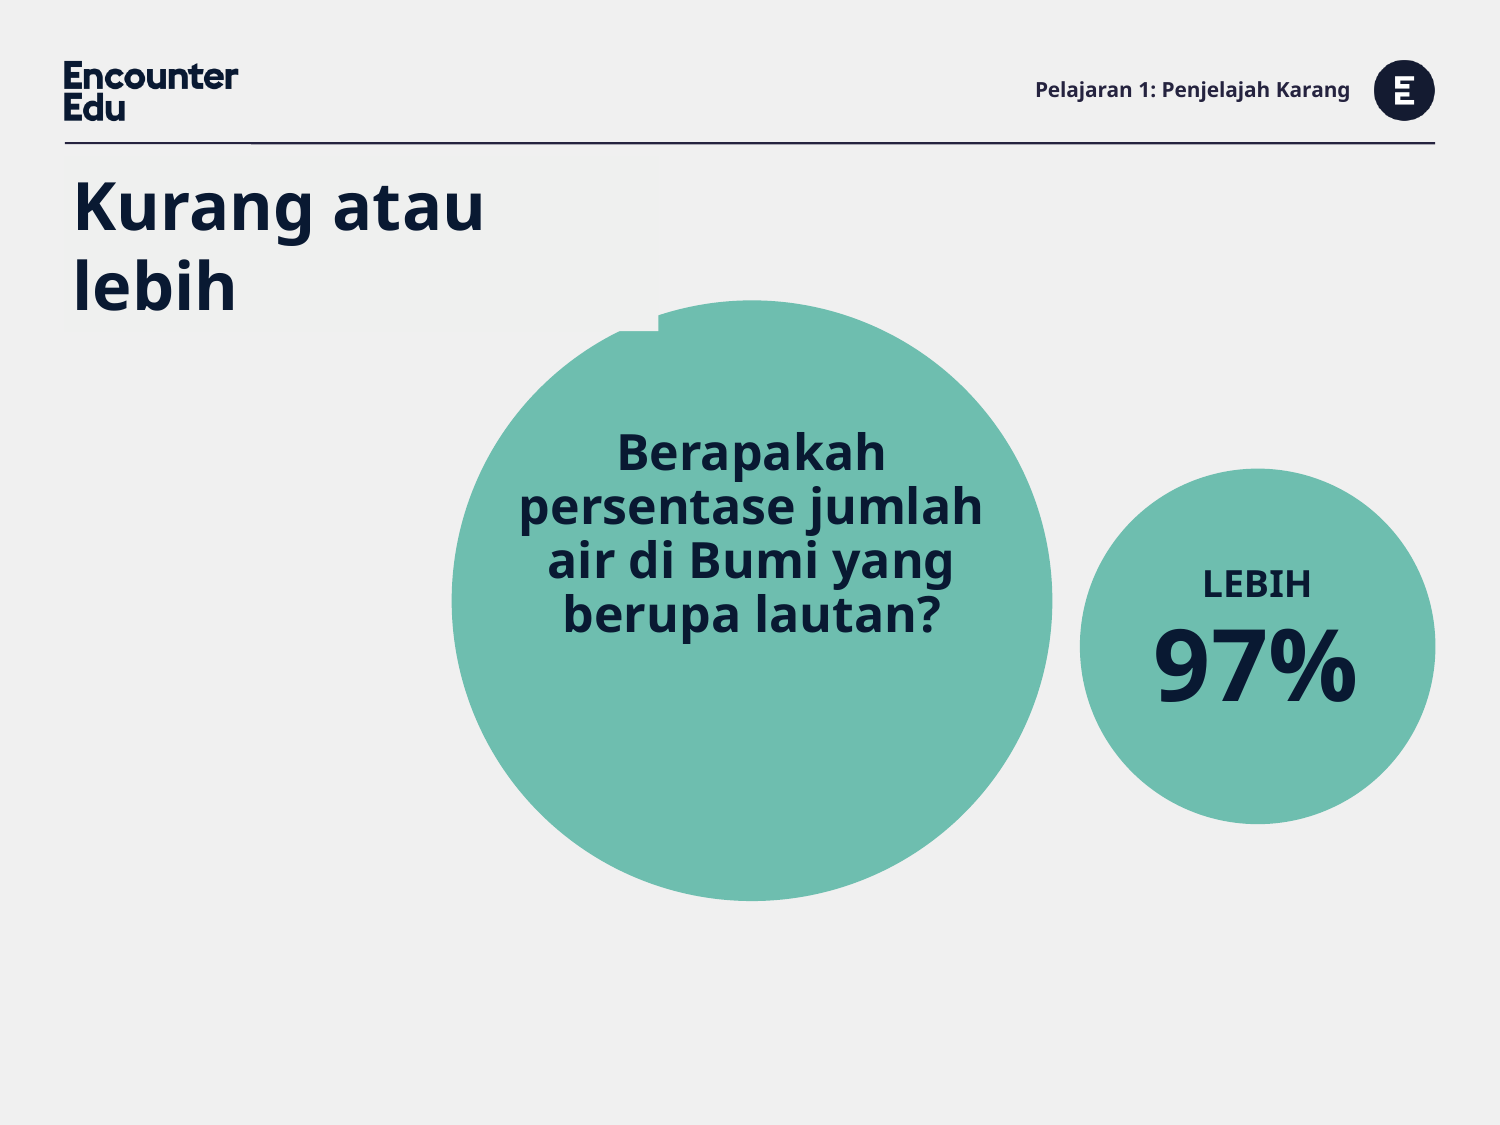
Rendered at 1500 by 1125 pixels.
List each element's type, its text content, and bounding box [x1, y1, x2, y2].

picture [60, 59, 243, 122]
picture [1372, 58, 1436, 122]
text_box Kurang atau lebih [64, 156, 659, 332]
list Berapakah persentase jumlah air di Bumi yang berupa lautan? [482, 419, 1021, 602]
list 97% [1097, 655, 1415, 790]
title Pelajaran 1: Penjelajah Karang [749, 67, 1359, 114]
text_box LEBIH [1079, 516, 1435, 655]
